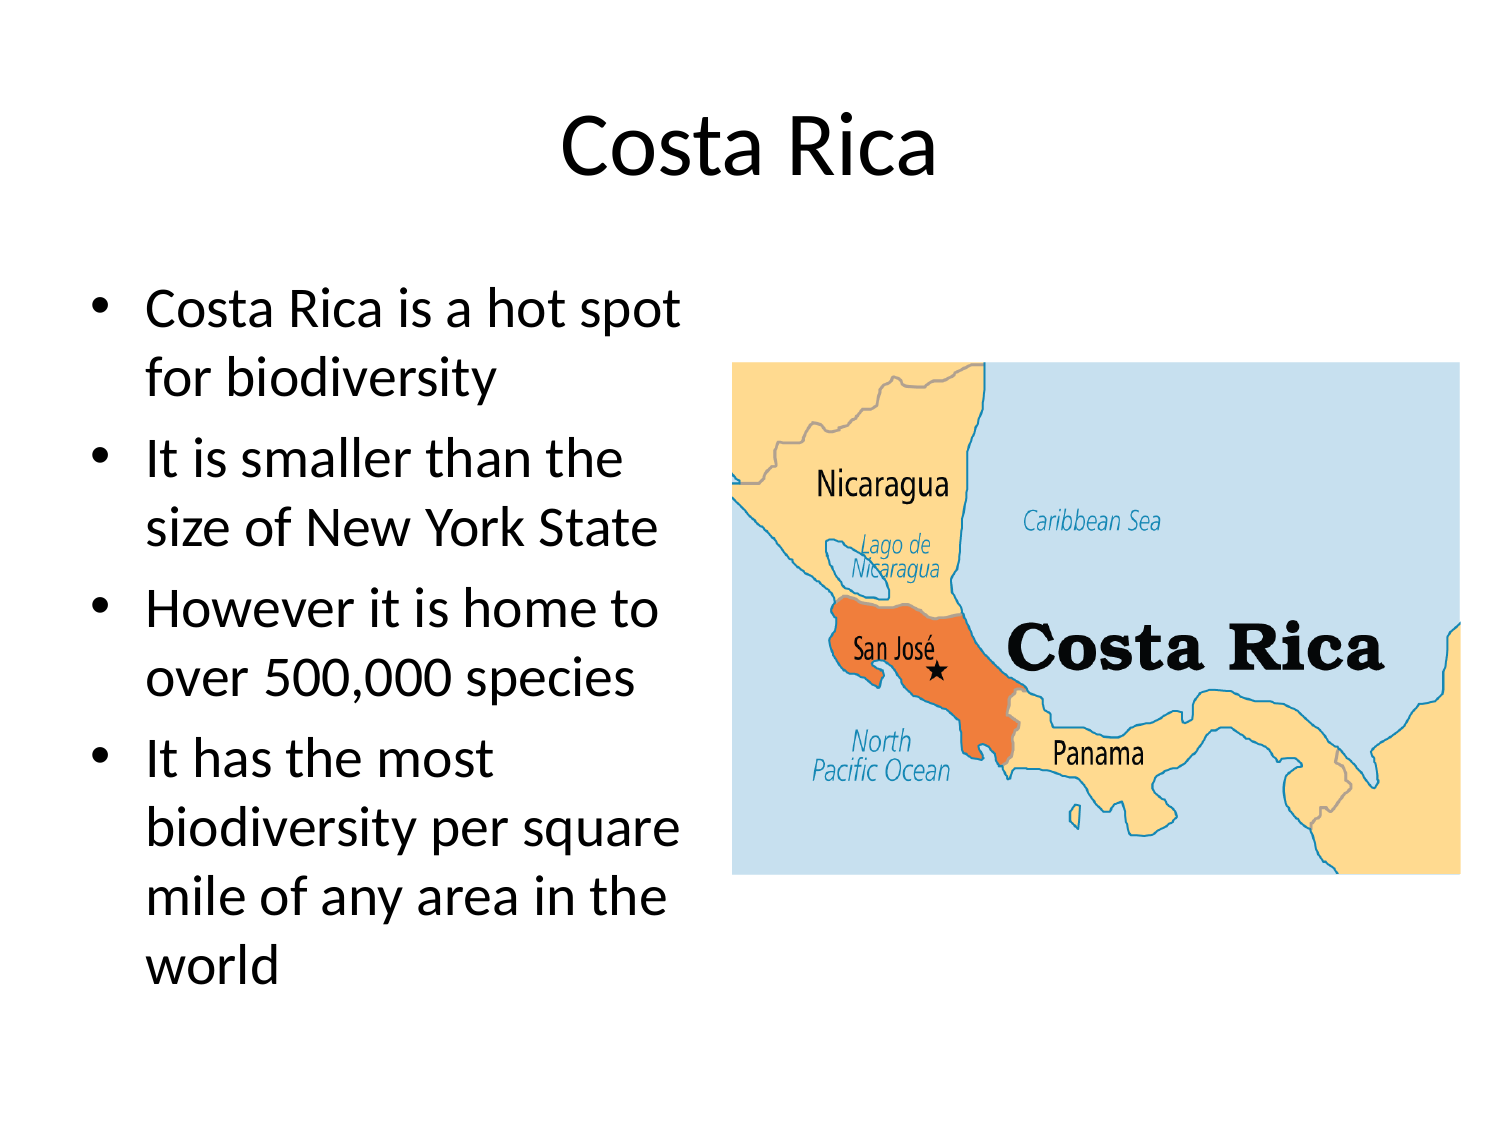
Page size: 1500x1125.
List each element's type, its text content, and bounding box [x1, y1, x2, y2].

list Costa Rica is a hot spot for biodiversity It is smaller than the size of New York State However it is home to over 500,000 species It has the most biodiversity per square mile of any area in the world [75, 262, 738, 1005]
title Costa Rica [75, 45, 1425, 233]
picture [732, 362, 1461, 876]
